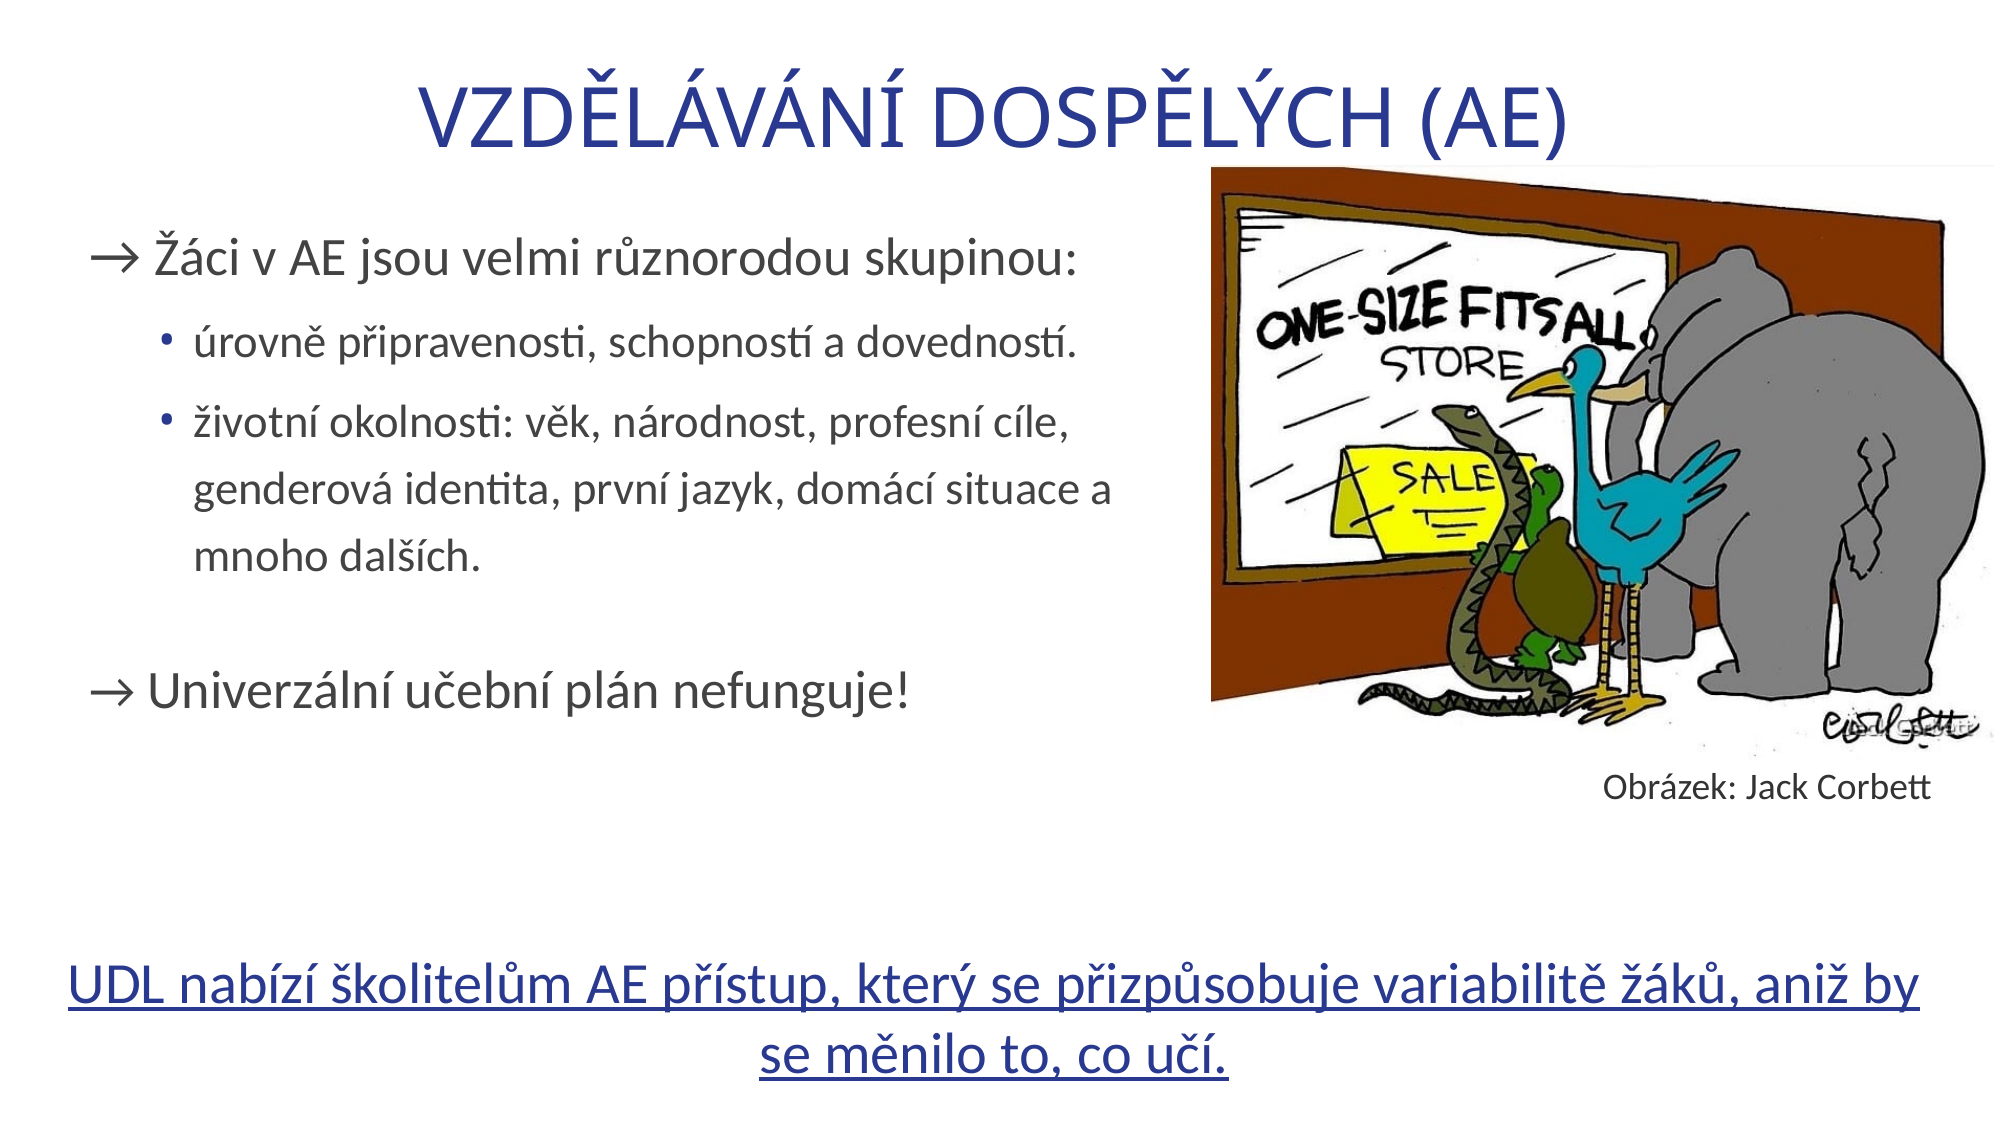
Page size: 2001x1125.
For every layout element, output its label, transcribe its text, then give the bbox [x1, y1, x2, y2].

title VZDĚLÁVÁNÍ DOSPĚLÝCH (AE) [131, 11, 1857, 230]
picture [1211, 165, 1994, 761]
text_box UDL nabízí školitelům AE přístup, který se přizpůsobuje variabilitě žáků, aniž by se měnilo to, co učí. [43, 937, 1945, 1093]
text_box Obrázek: Jack Corbett [1483, 754, 2000, 815]
list → Žáci v AE jsou velmi různorodou skupinou: úrovně připravenosti, schopností a dovedností. životní okolnosti: věk, národnost, profesní cíle, genderová identita, první jazyk, domácí situace a mnoho dalších. → Univerzální učební plán nefunguje! [74, 196, 1184, 838]
